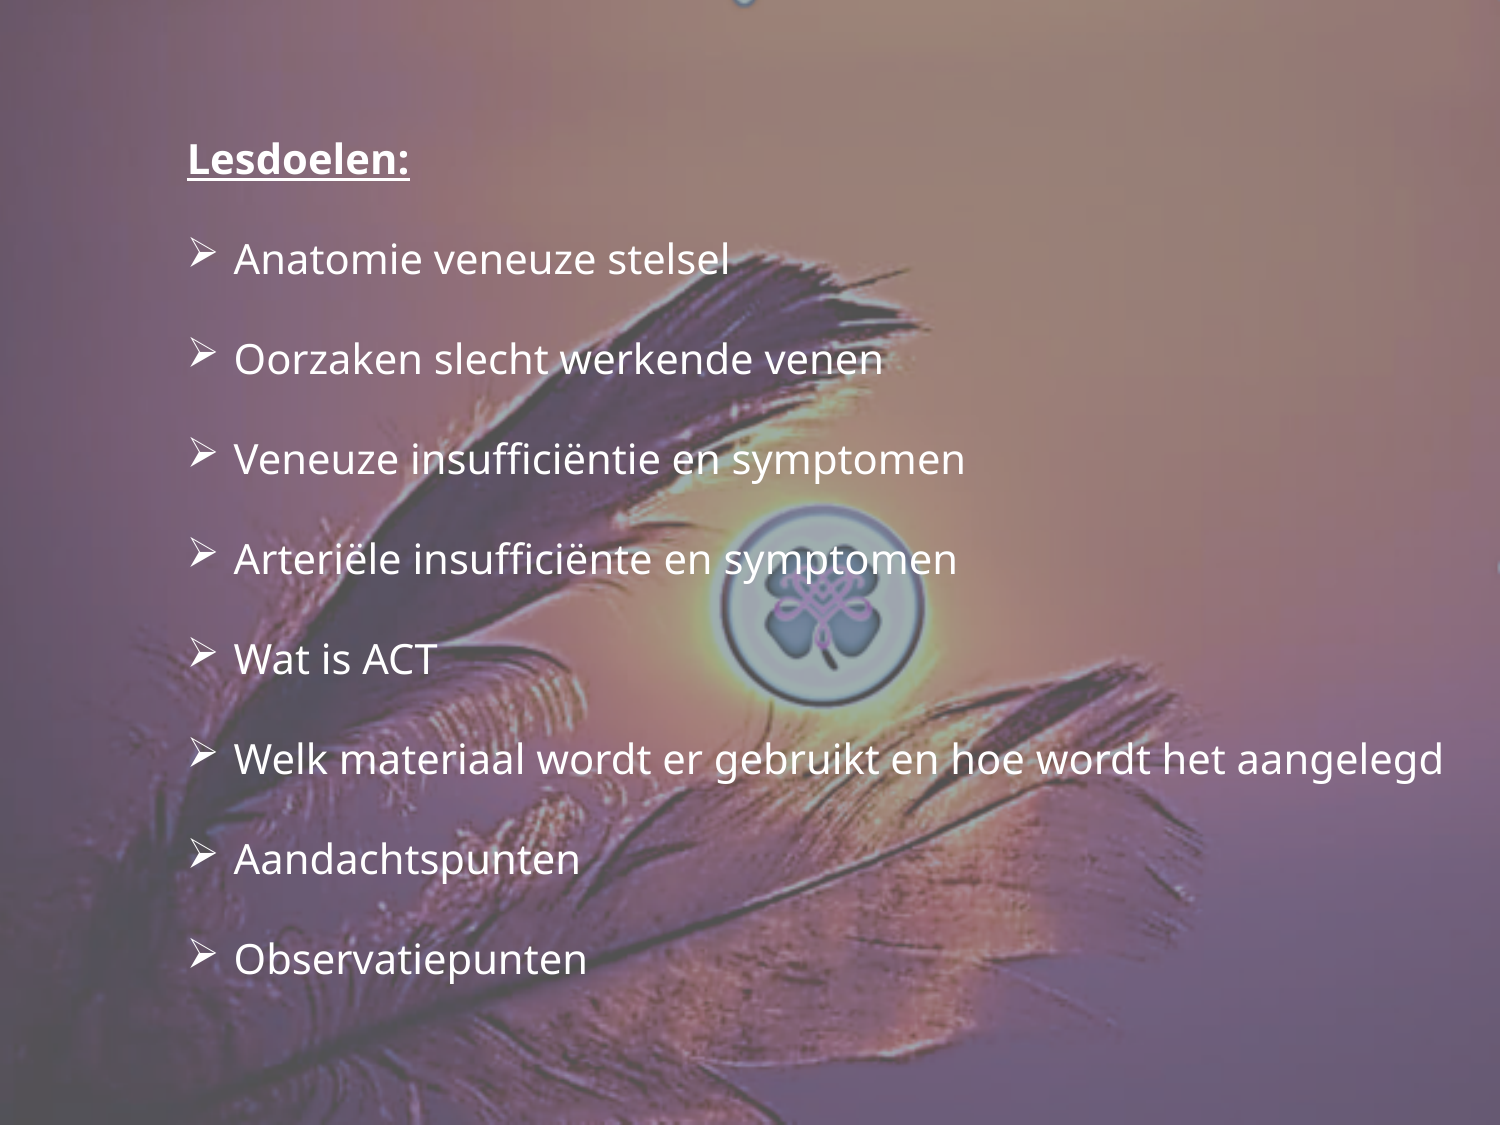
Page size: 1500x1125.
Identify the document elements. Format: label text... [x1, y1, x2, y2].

text_box Lesdoelen: Anatomie veneuze stelsel Oorzaken slecht werkende venen Veneuze insufficiëntie en symptomen Arteriële insufficiënte en symptomen Wat is ACT Welk materiaal wordt er gebruikt en hoe wordt het aangelegd Aandachtspunten Observatiepunten [172, 125, 1460, 1091]
picture [0, 0, 1500, 1125]
